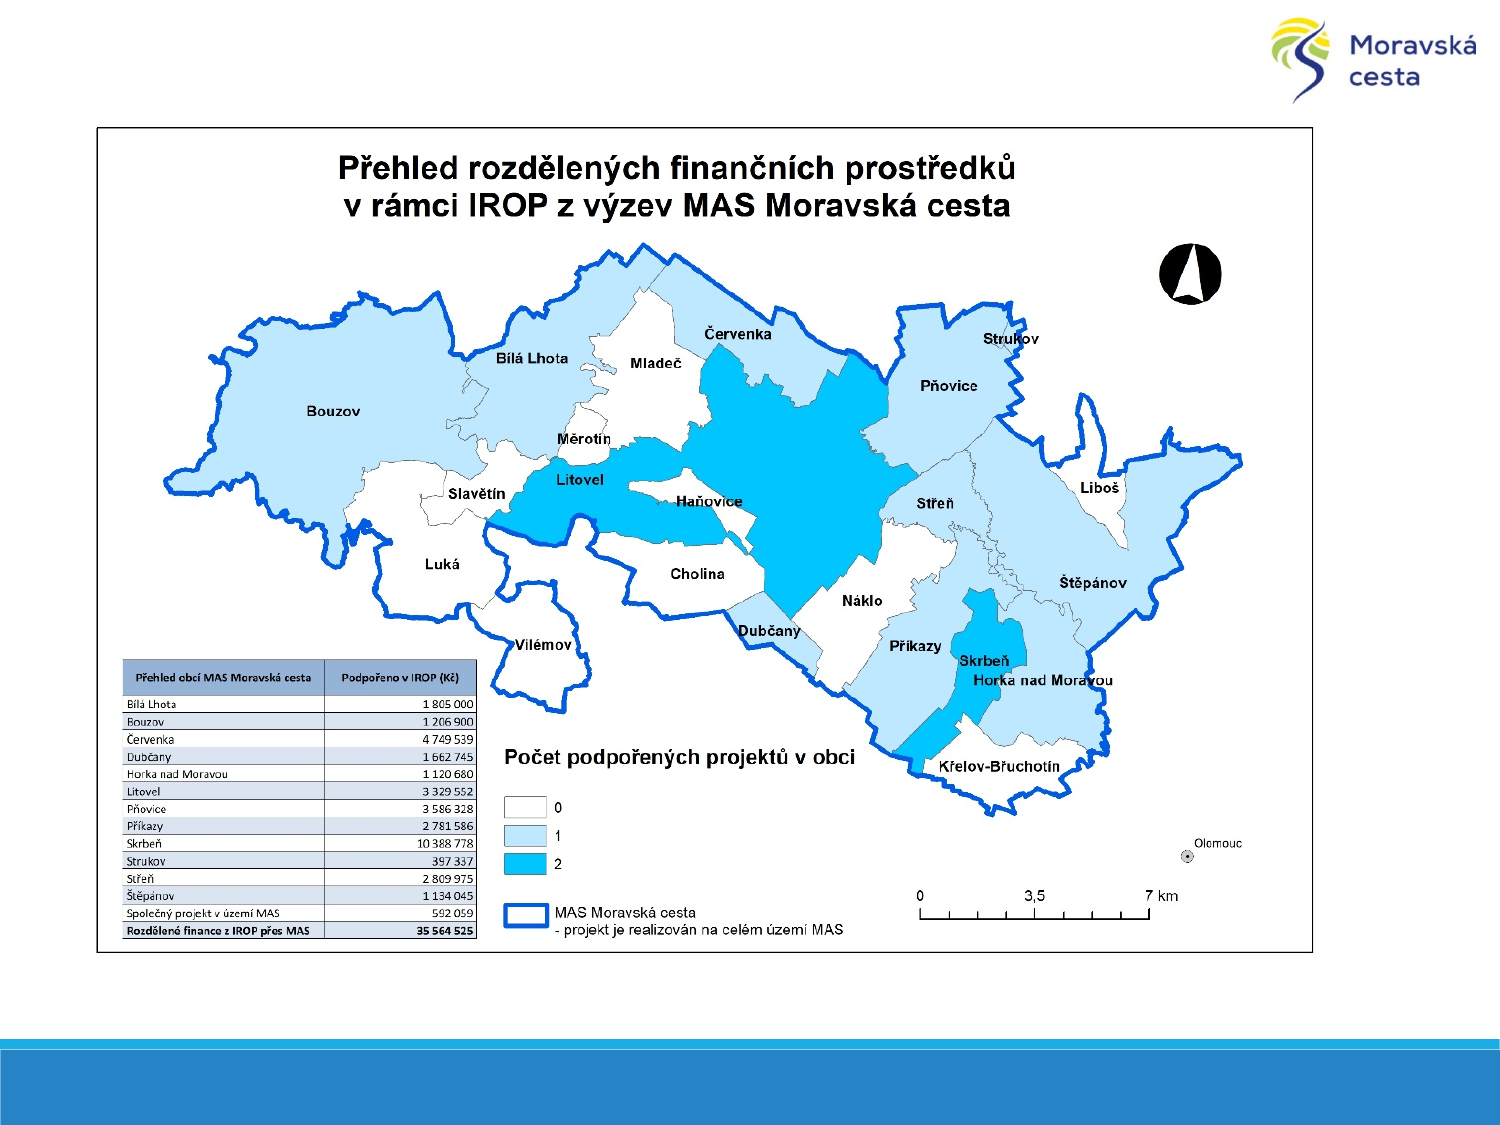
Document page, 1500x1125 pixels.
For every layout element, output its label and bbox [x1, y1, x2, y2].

picture [60, 15, 1476, 990]
